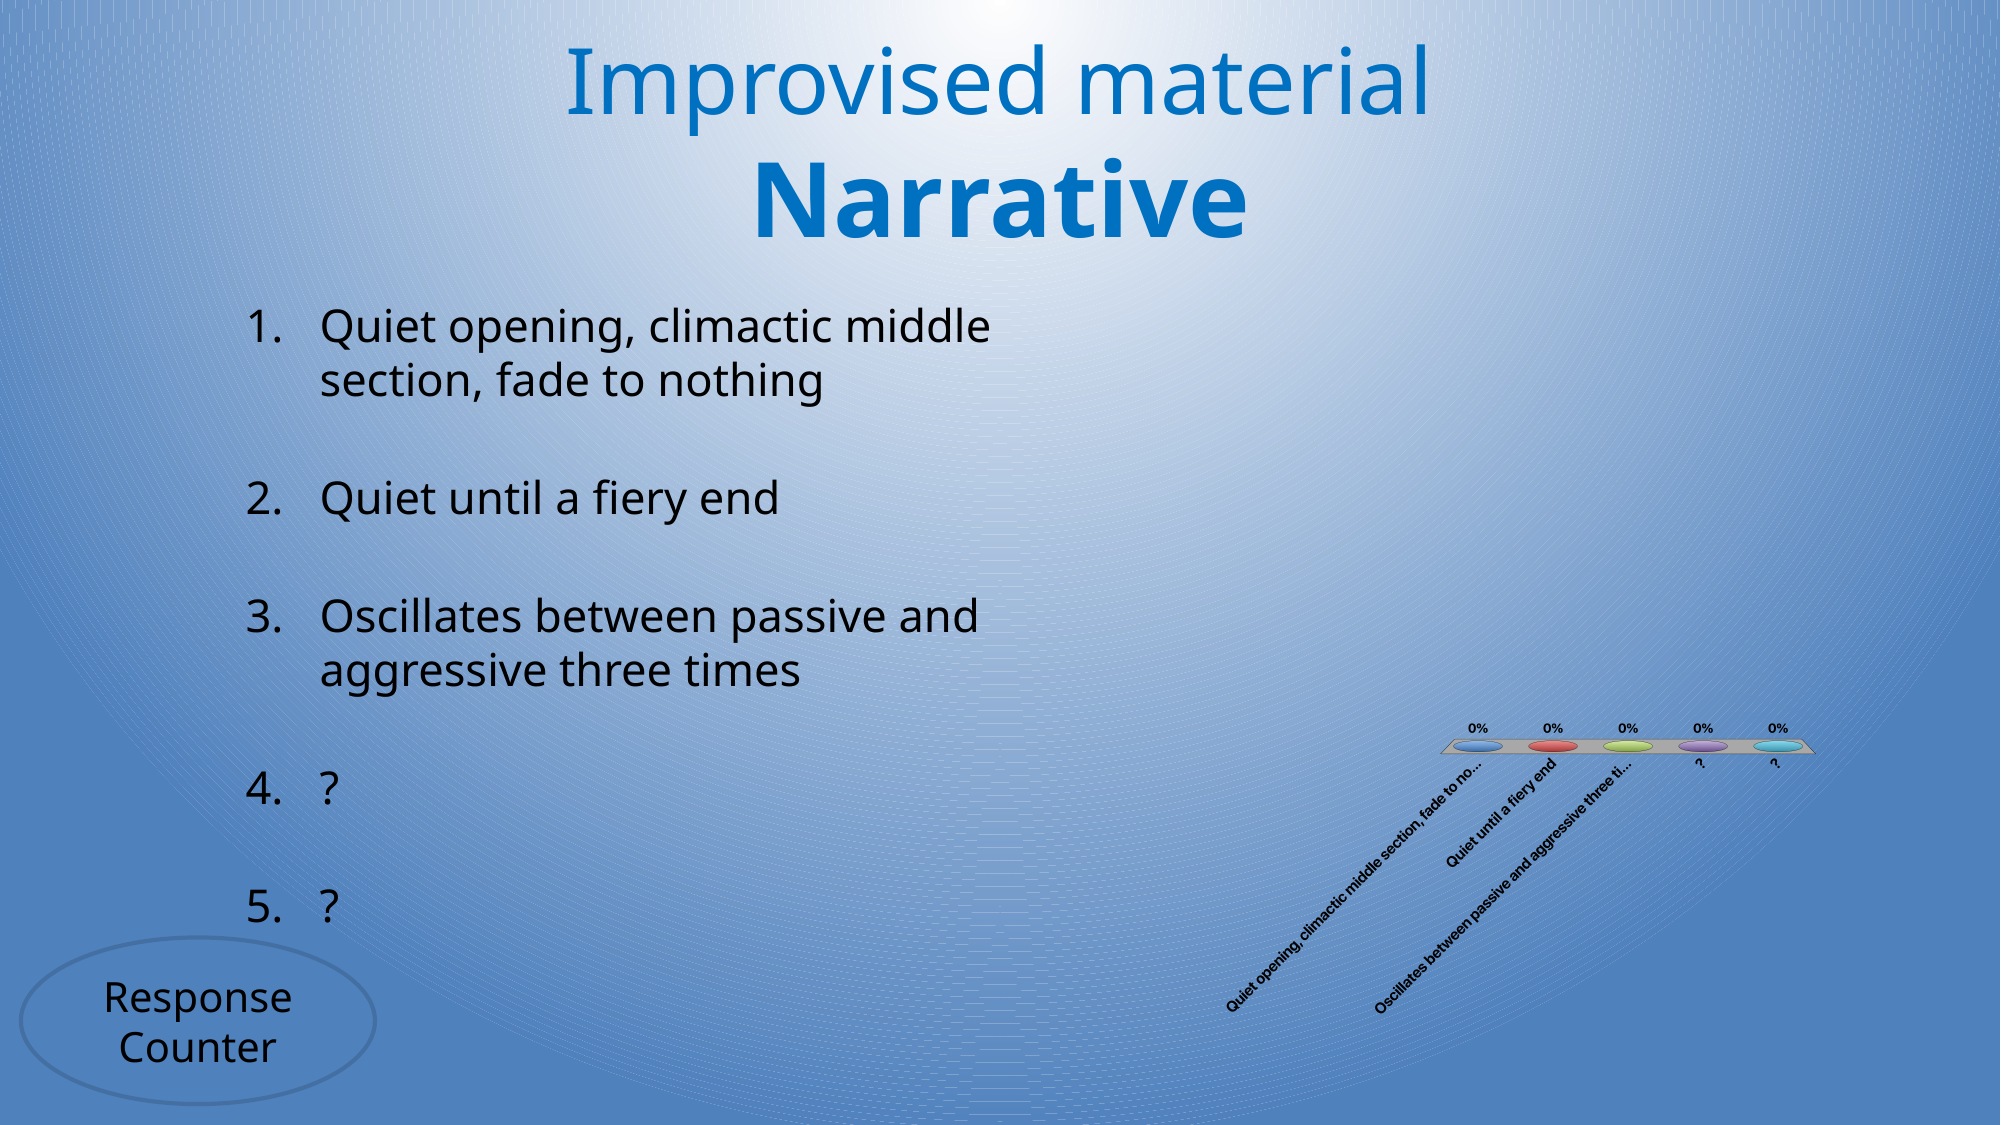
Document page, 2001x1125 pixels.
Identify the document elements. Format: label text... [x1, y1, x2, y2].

title Improvised material Narrative [99, 101, 1900, 290]
text_box Response Counter [18, 935, 378, 1107]
picture [1218, 332, 1831, 1021]
list Quiet opening, climactic middle section, fade to nothing Quiet until a fiery end Oscillates between passive and aggressive three times ? ? [230, 289, 1103, 941]
